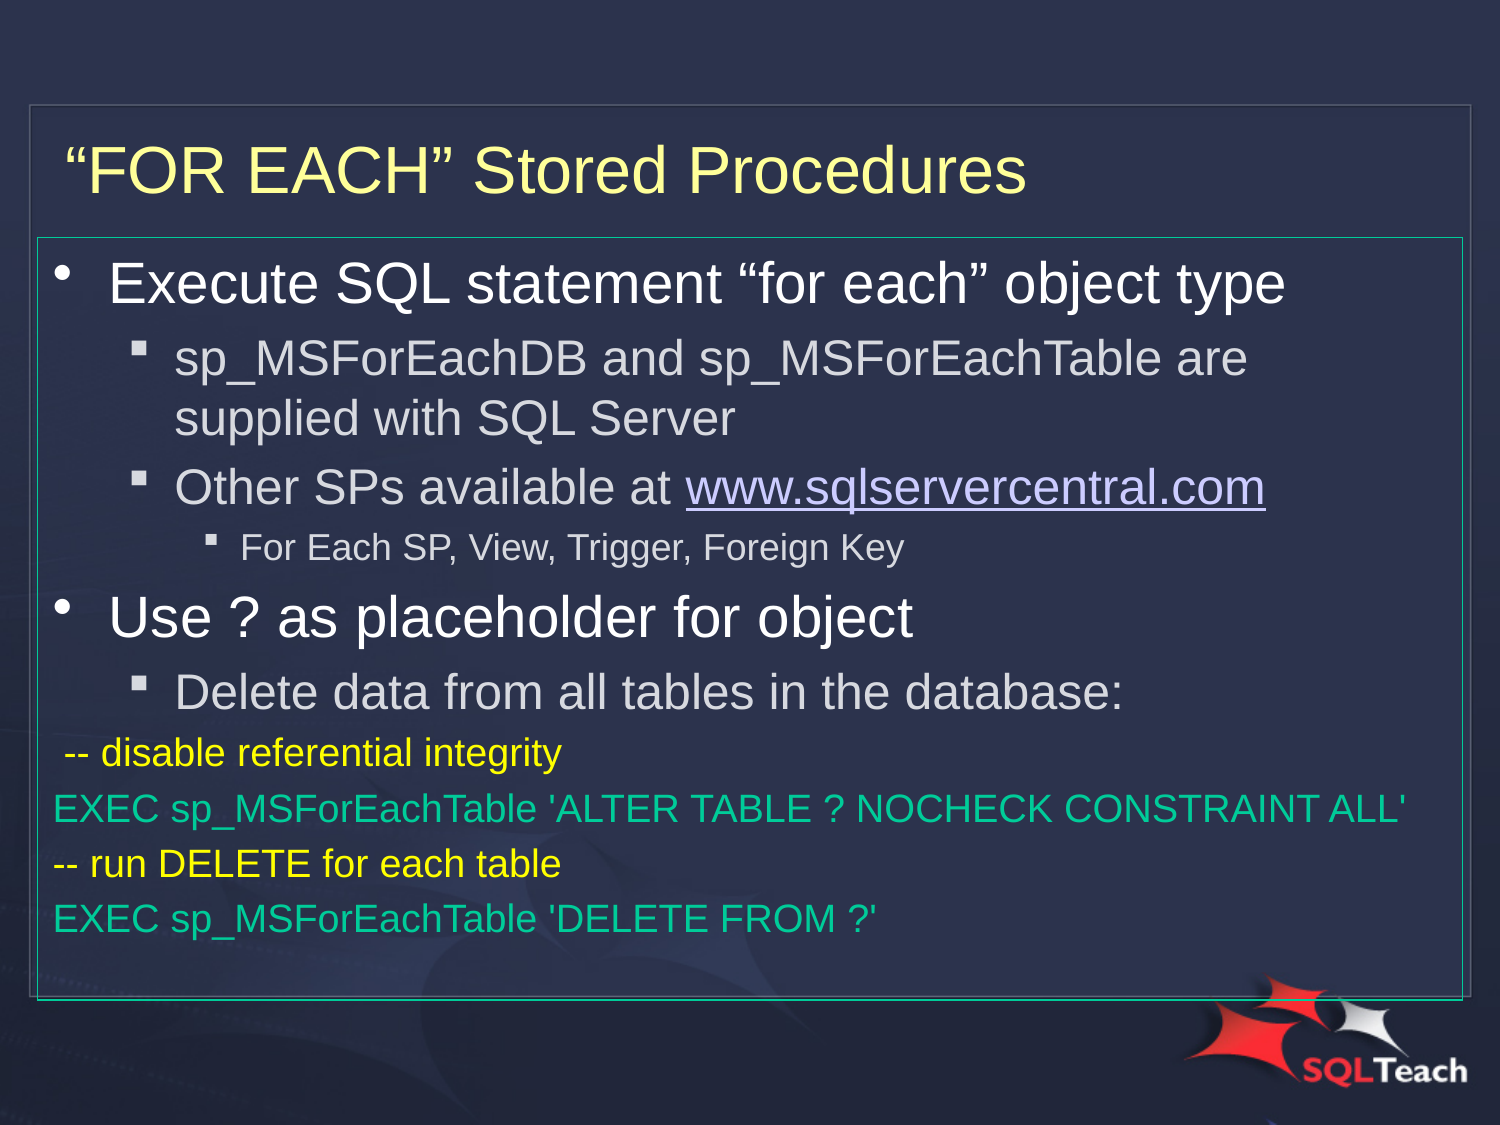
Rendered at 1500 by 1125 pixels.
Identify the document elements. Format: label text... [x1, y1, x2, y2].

picture [0, 0, 1500, 1125]
title “FOR EACH” Stored Procedures [49, 137, 1326, 197]
list Execute SQL statement “for each” object type sp_MSForEachDB and sp_MSForEachTable are supplied with SQL Server Other SPs available at www.sqlservercentral.com For Each SP, View, Trigger, Foreign Key Use ? as placeholder for object Delete data from all tables in the database: -- disable referential integrity EXEC sp_MSForEachTable 'ALTER TABLE ? NOCHECK CONSTRAINT ALL' -- run DELETE for each table EXEC sp_MSForEachTable 'DELETE FROM ?' [37, 237, 1463, 1001]
